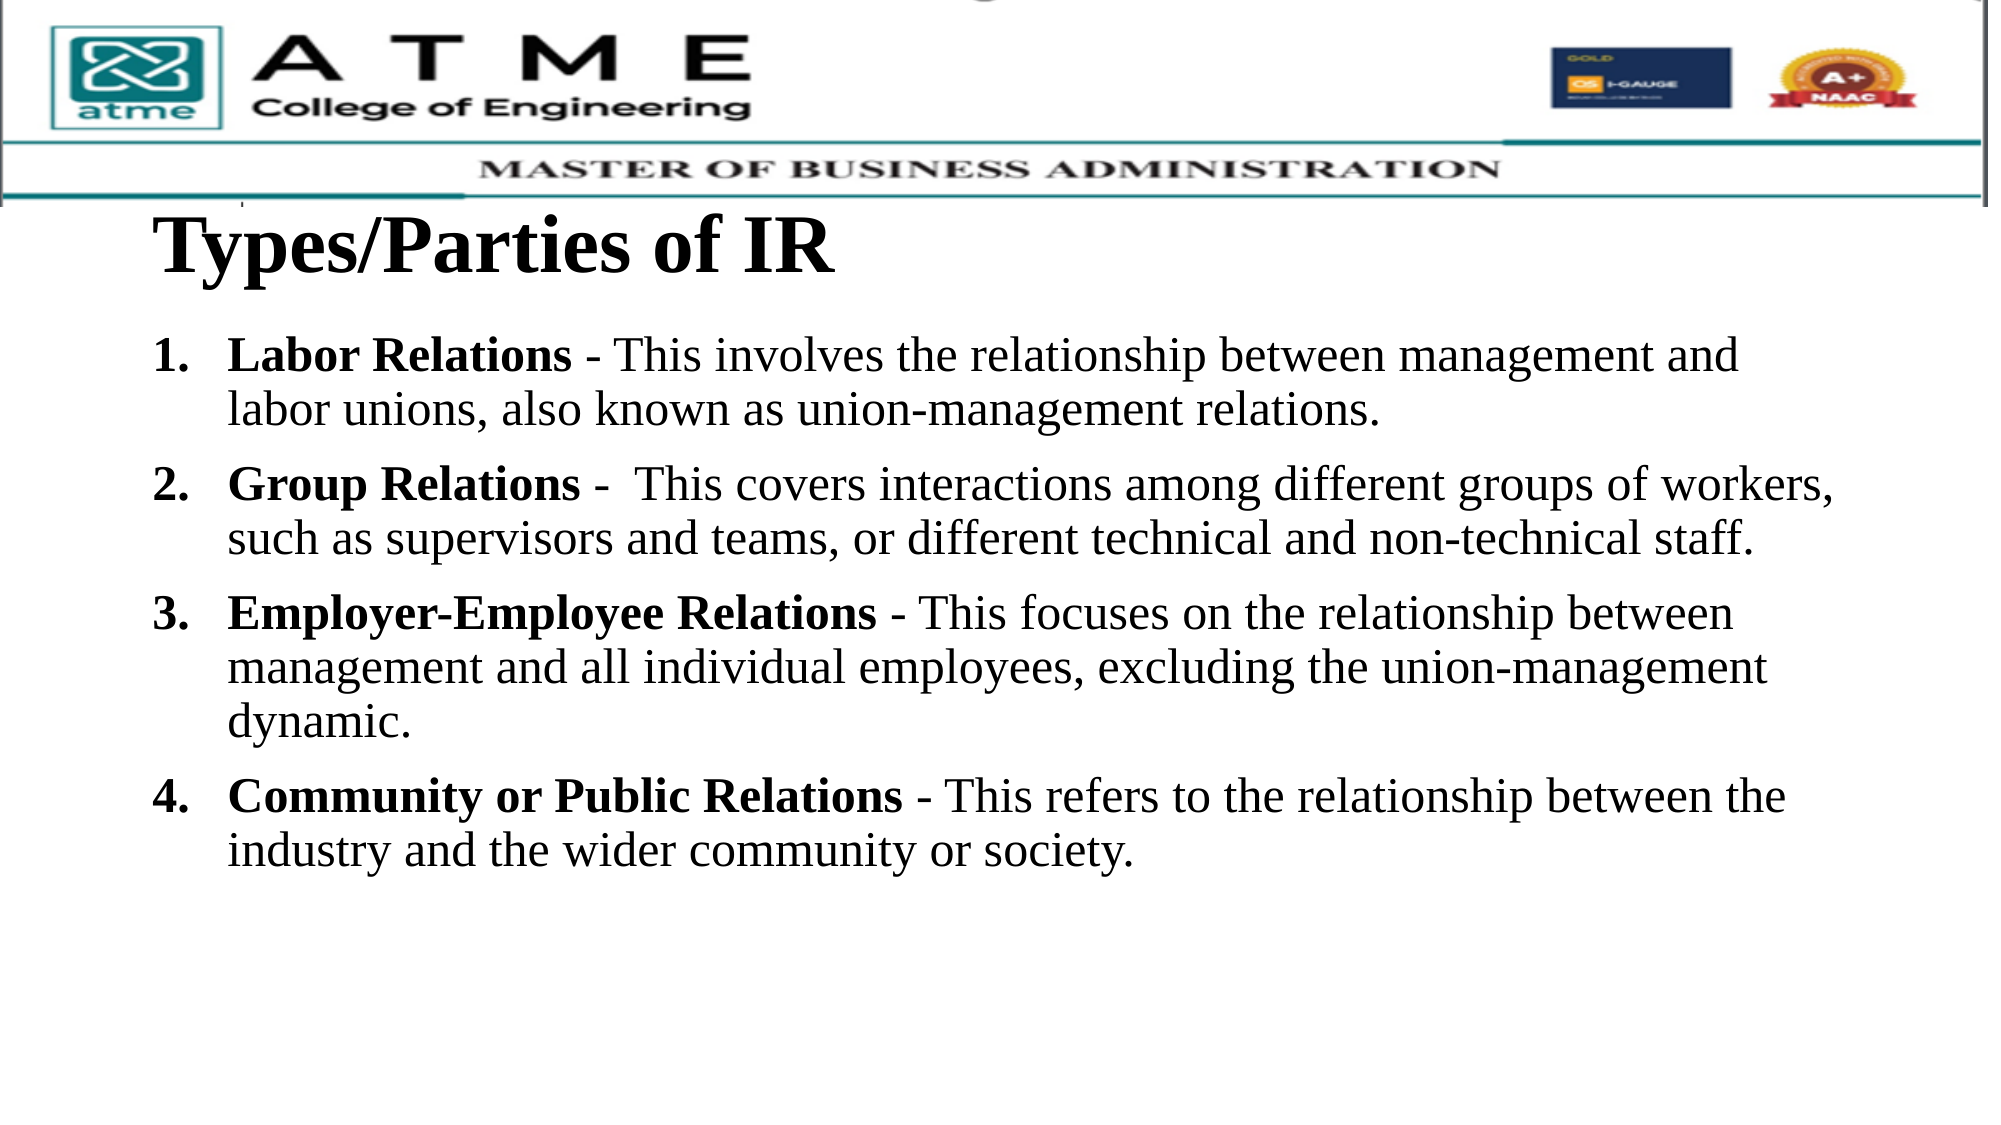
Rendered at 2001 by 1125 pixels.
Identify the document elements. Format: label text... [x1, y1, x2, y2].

title Types/Parties of IR [137, 137, 1863, 320]
list Labor Relations - This involves the relationship between management and labor unions, also known as union-management relations. Group Relations - This covers interactions among different groups of workers, such as supervisors and teams, or different technical and non-technical staff. Employer-Employee Relations - This focuses on the relationship between management and all individual employees, excluding the union-management dynamic. Community or Public Relations - This refers to the relationship between the industry and the wider community or society. [137, 320, 1863, 1014]
picture [0, 0, 1988, 207]
